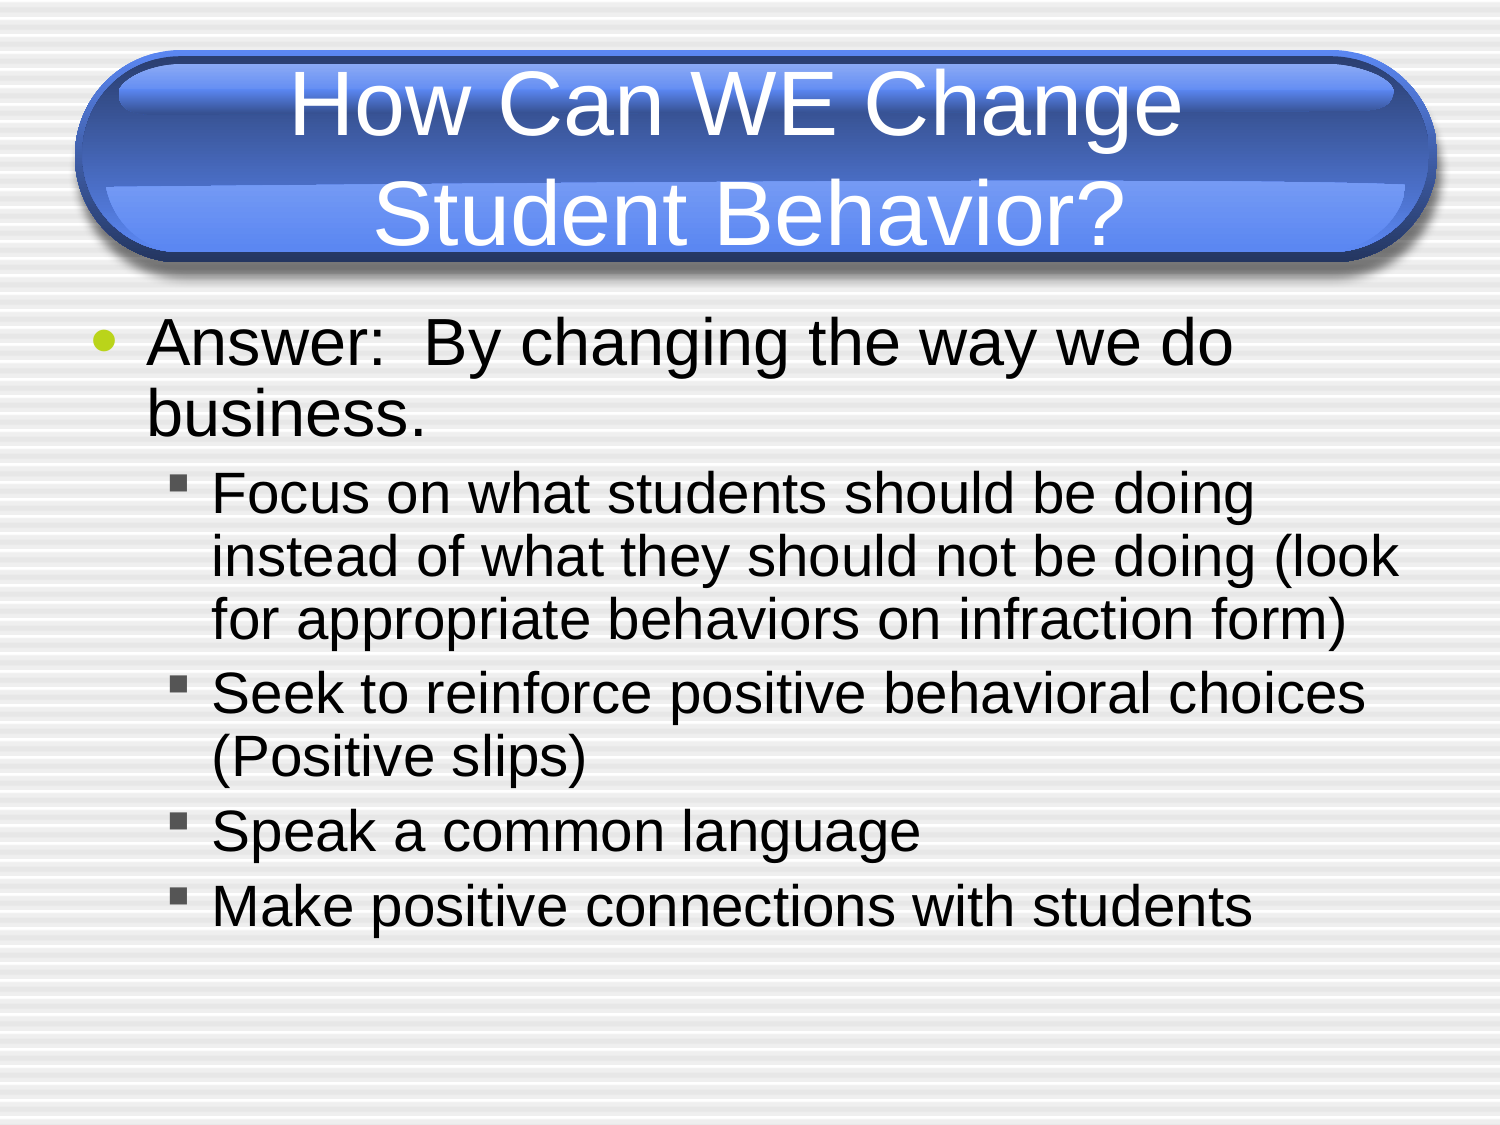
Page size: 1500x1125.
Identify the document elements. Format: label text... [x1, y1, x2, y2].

title How Can WE Change Student Behavior? [112, 60, 1388, 249]
list Answer: By changing the way we do business. Focus on what students should be doing instead of what they should not be doing (look for appropriate behaviors on infraction form) Seek to reinforce positive behavioral choices (Positive slips) Speak a common language Make positive connections with students [74, 299, 1438, 1001]
picture [0, 0, 1500, 1125]
